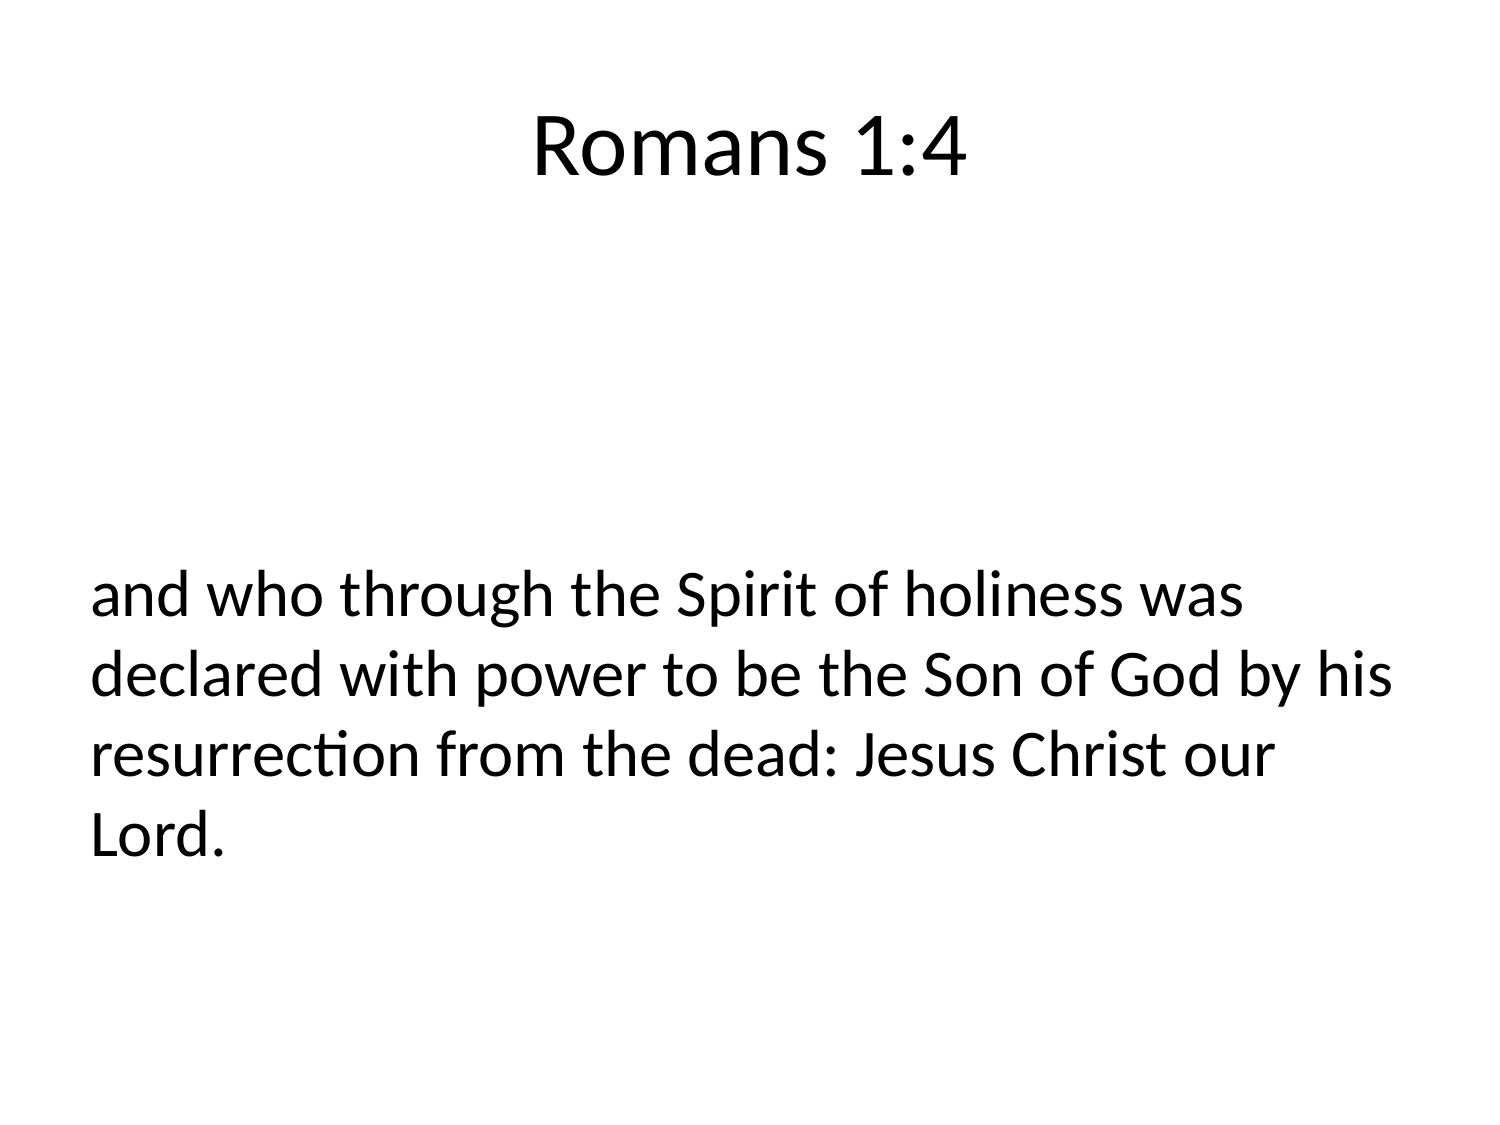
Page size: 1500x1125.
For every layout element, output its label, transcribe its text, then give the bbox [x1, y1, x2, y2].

list and who through the Spirit of holiness was declared with power to be the Son of God by his resurrection from the dead: Jesus Christ our Lord. [75, 262, 1425, 1005]
title Romans 1:4 [75, 45, 1425, 233]
